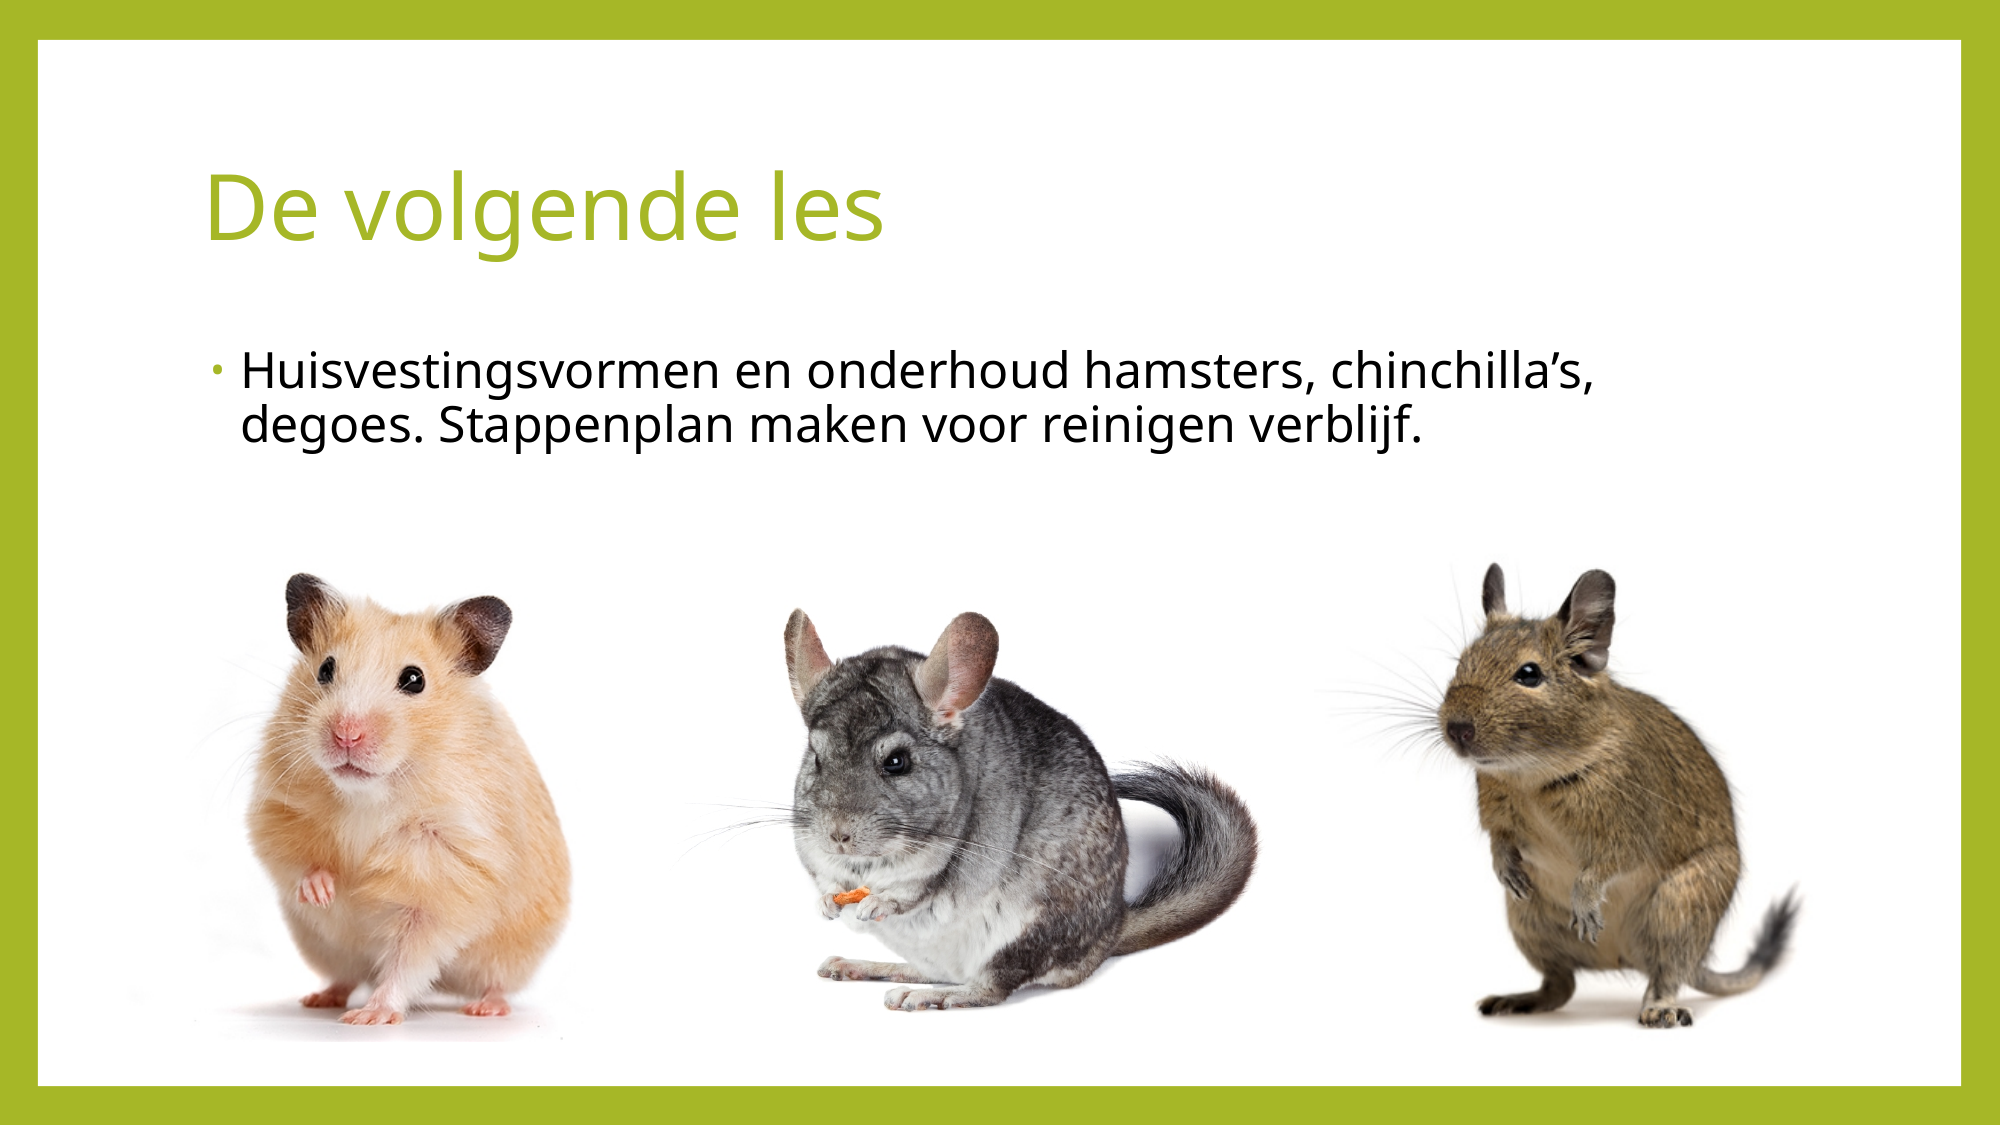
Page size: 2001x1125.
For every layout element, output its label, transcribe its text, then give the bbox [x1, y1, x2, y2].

list Huisvestingsvormen en onderhoud hamsters, chinchilla’s, degoes. Stappenplan maken voor reinigen verblijf. [187, 337, 1808, 1000]
picture [123, 529, 1286, 1072]
picture [1314, 529, 1841, 1057]
title De volgende les [187, 99, 1808, 323]
